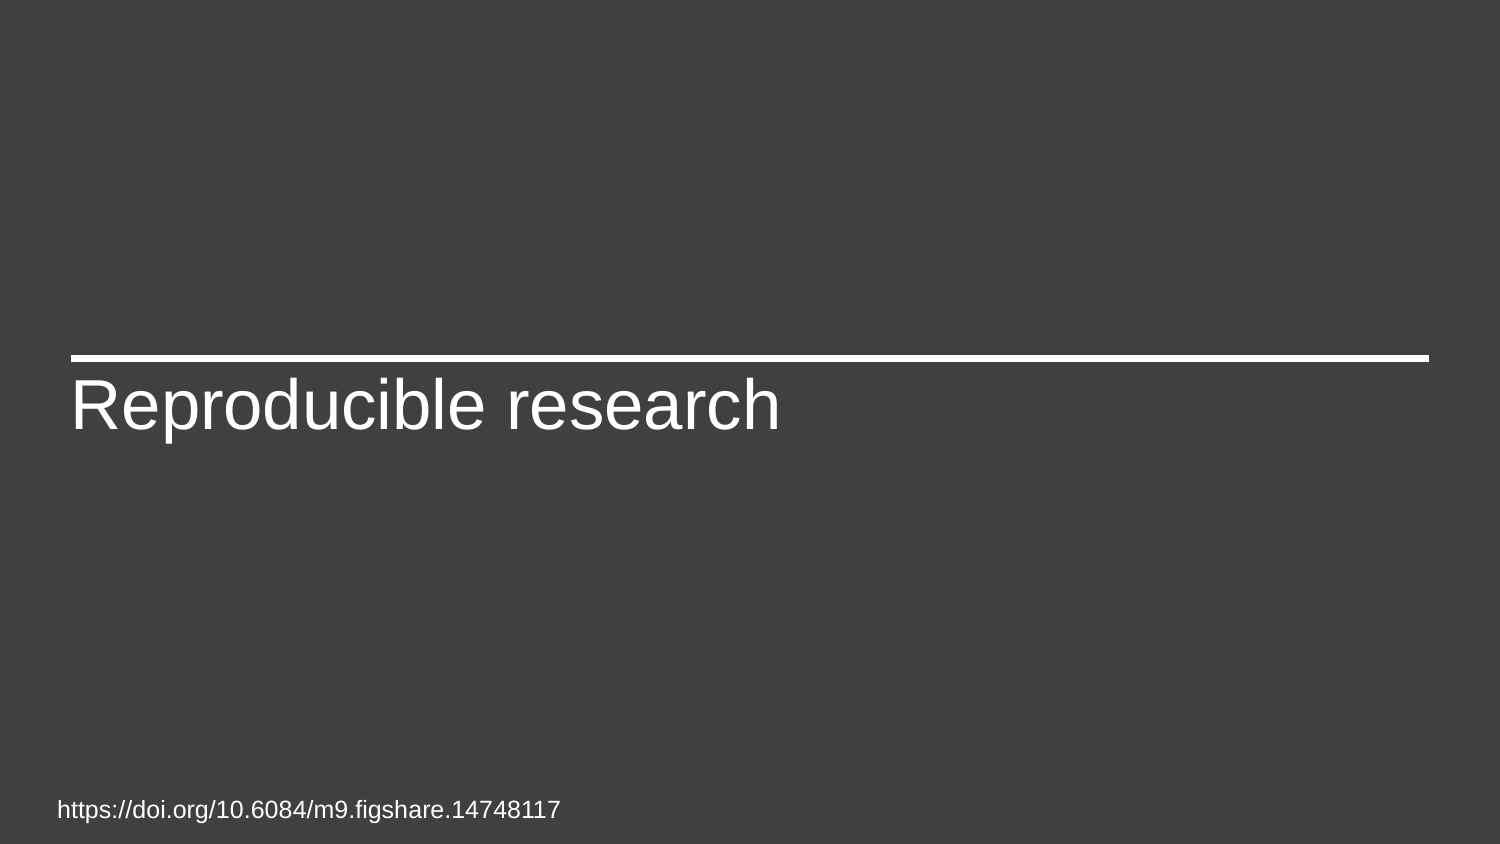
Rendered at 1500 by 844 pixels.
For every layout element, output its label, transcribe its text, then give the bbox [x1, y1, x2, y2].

title Reproducible research [70, 358, 1430, 453]
text_box https://doi.org/10.6084/m9.figshare.14748117 [39, 762, 723, 842]
